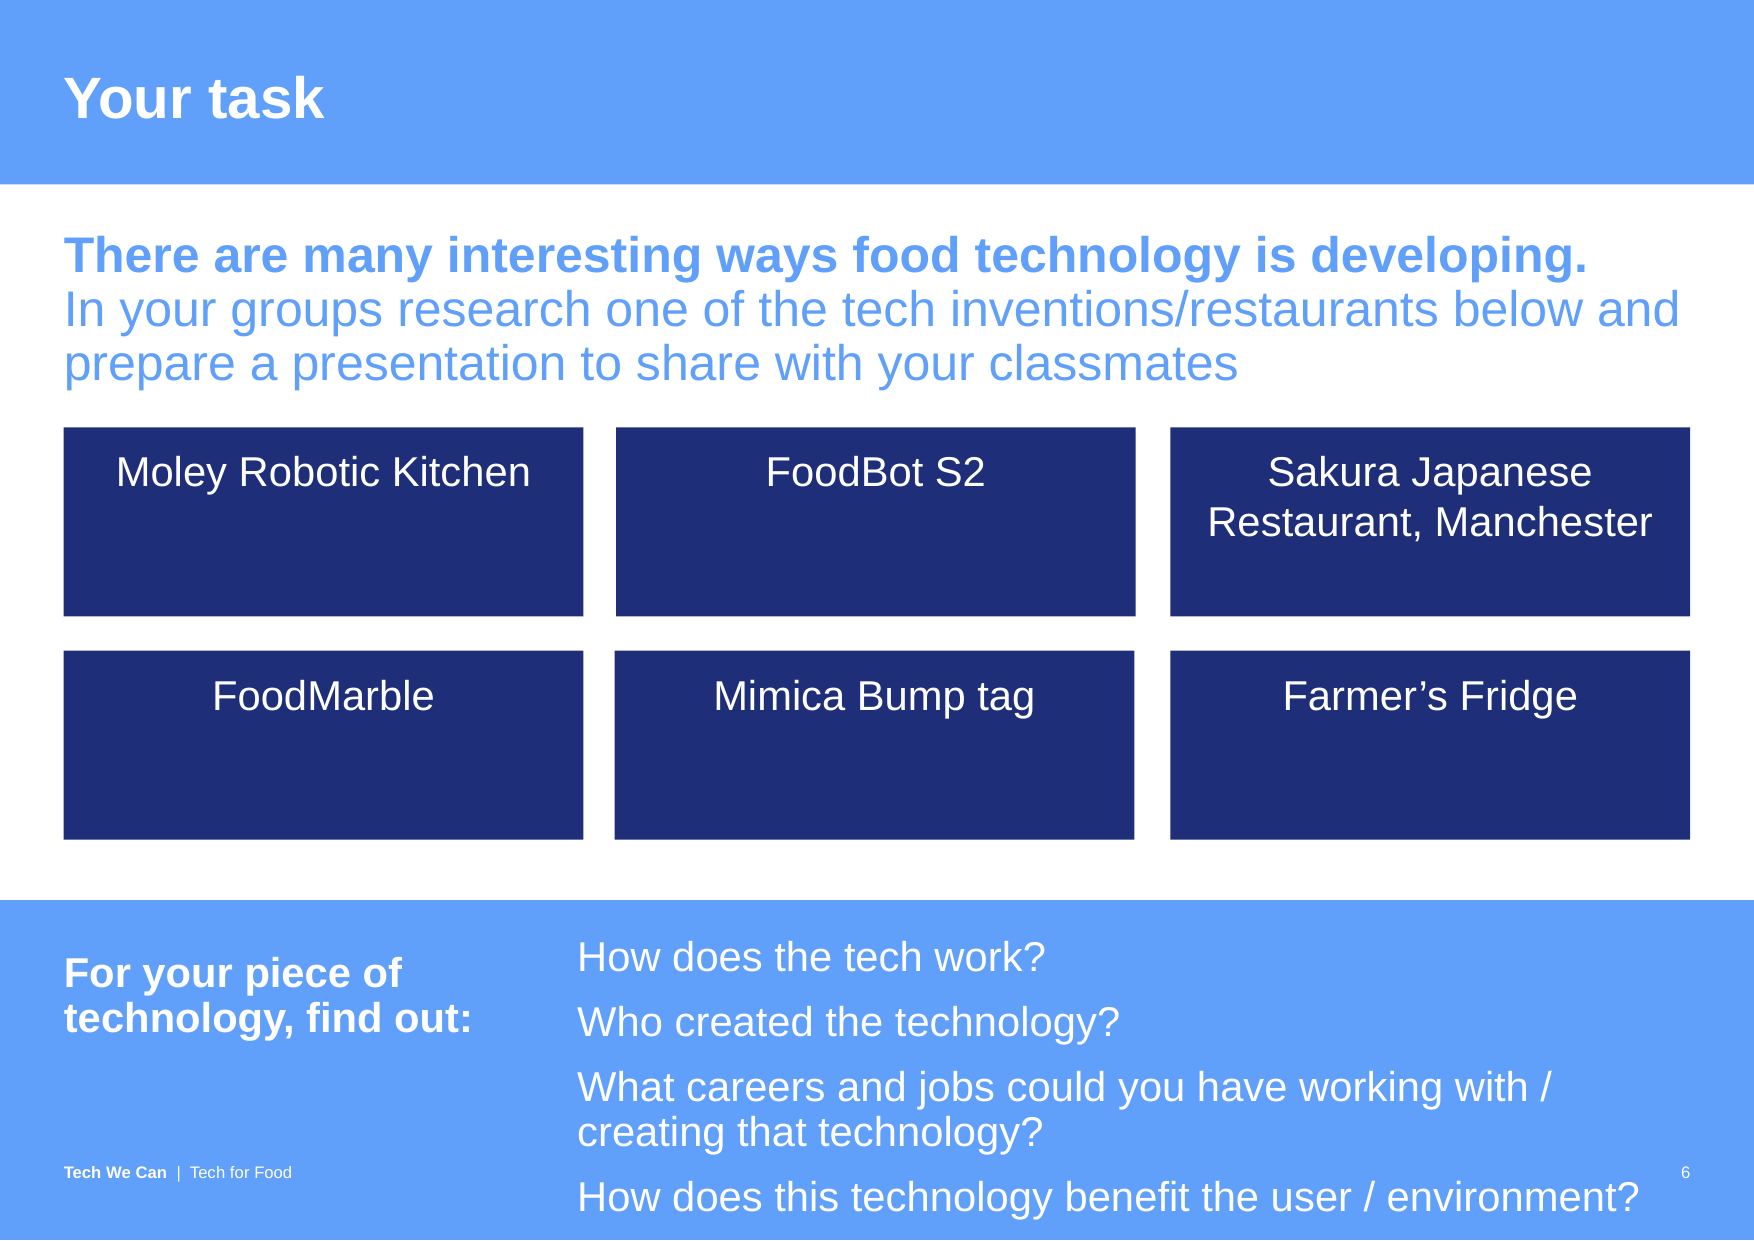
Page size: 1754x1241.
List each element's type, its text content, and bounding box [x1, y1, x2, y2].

text_box How does the tech work? Who created the technology? What careers and jobs could you have working with / creating that technology? How does this technology benefit the user / environment? [577, 934, 1647, 1220]
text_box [63, 426, 1691, 841]
list There are many interesting ways food technology is developing. In your groups research one of the tech inventions/restaurants below and prepare a presentation to share with your classmates [63, 228, 1691, 395]
text_box [0, 184, 1754, 900]
title Your task [63, 59, 1691, 208]
text_box Tech We Can | Tech for Food [63, 1157, 495, 1183]
slide_number 6 [1647, 1157, 1691, 1183]
text_box For your piece of technology, find out: [63, 949, 577, 1042]
